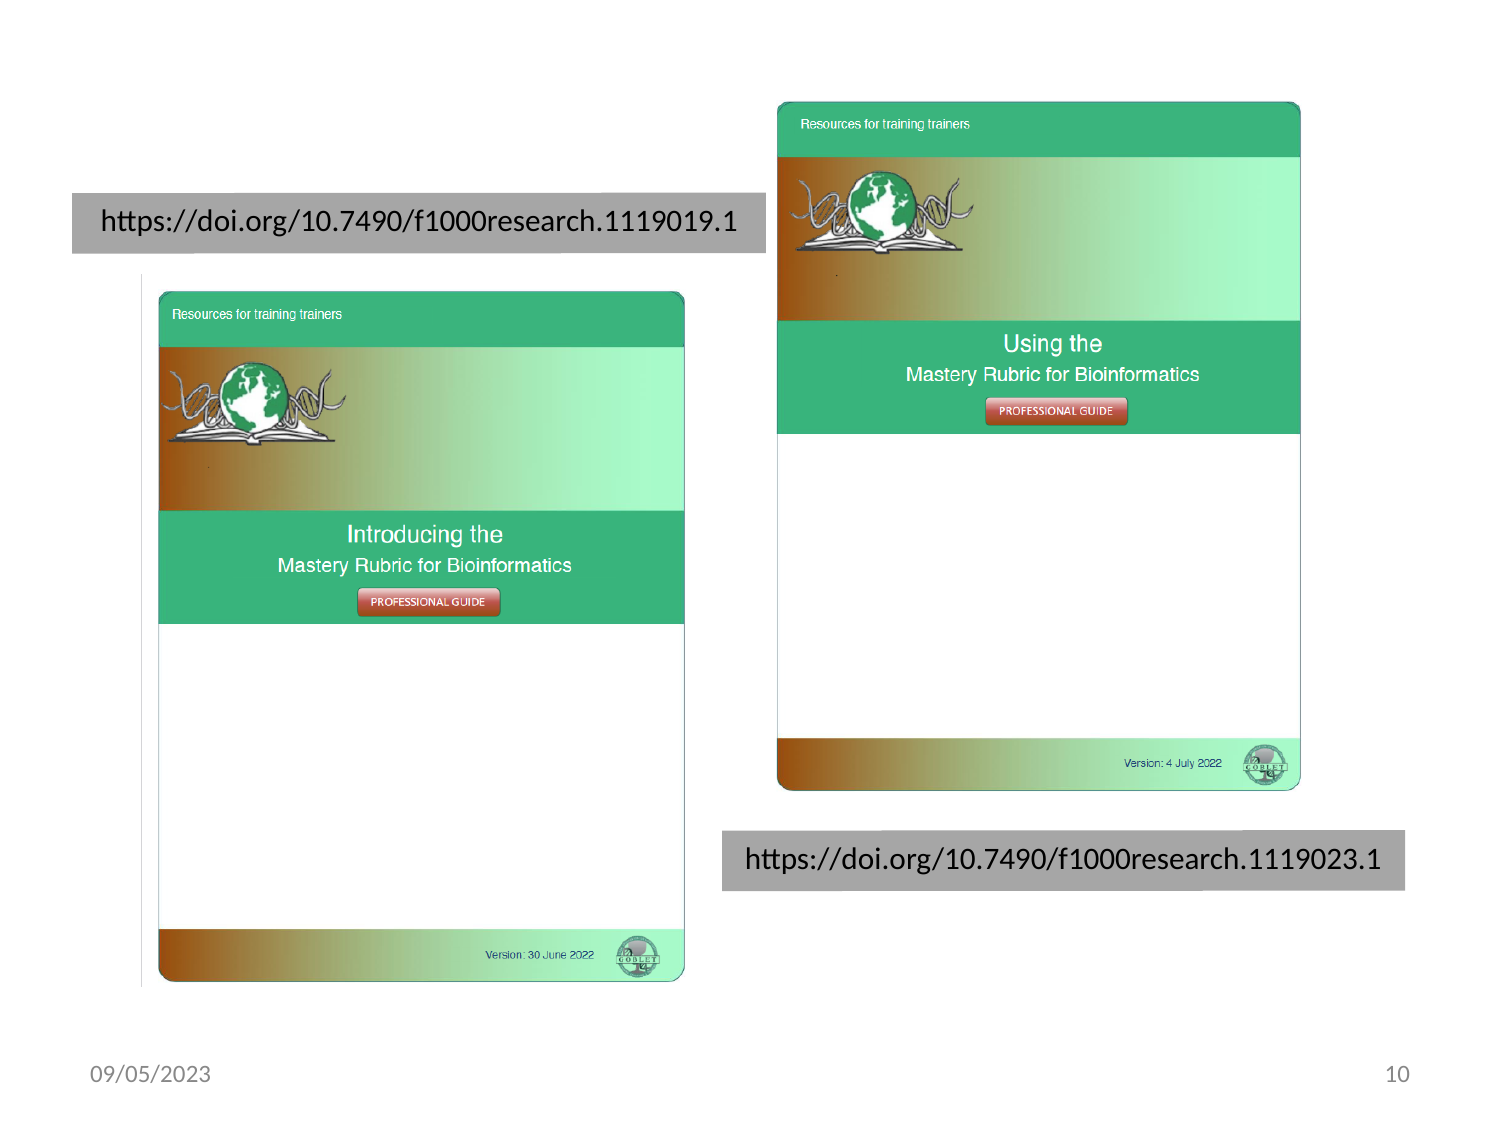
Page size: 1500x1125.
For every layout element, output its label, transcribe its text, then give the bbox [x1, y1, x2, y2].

slide_number 10 [1074, 1042, 1425, 1103]
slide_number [75, 1042, 425, 1103]
picture [141, 274, 698, 988]
picture [766, 89, 1311, 803]
text_box https://doi.org/10.7490/f1000research.1119023.1 [722, 830, 1406, 892]
text_box https://doi.org/10.7490/f1000research.1119019.1 [72, 192, 760, 254]
